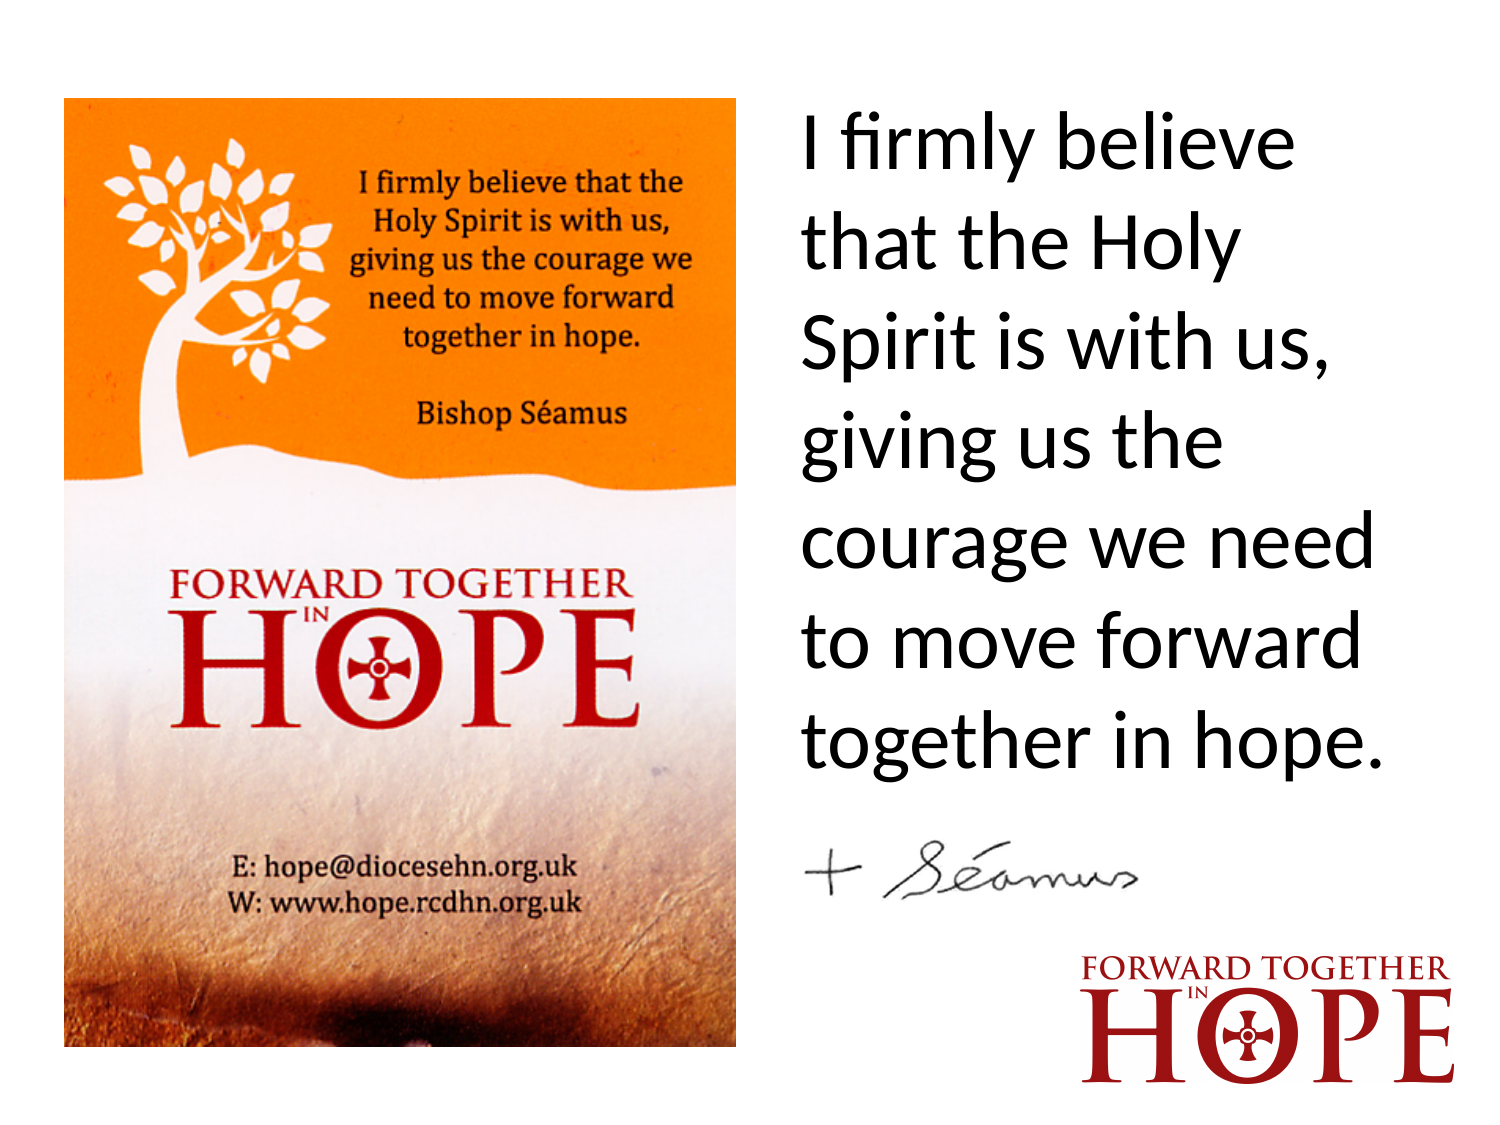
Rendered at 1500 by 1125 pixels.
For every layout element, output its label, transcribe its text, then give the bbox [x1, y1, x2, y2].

list I firmly believe that the Holy Spirit is with us, giving us the courage we need to move forward together in hope. [785, 78, 1414, 882]
picture [785, 813, 1159, 919]
picture [1080, 955, 1454, 1084]
picture [64, 98, 737, 1047]
